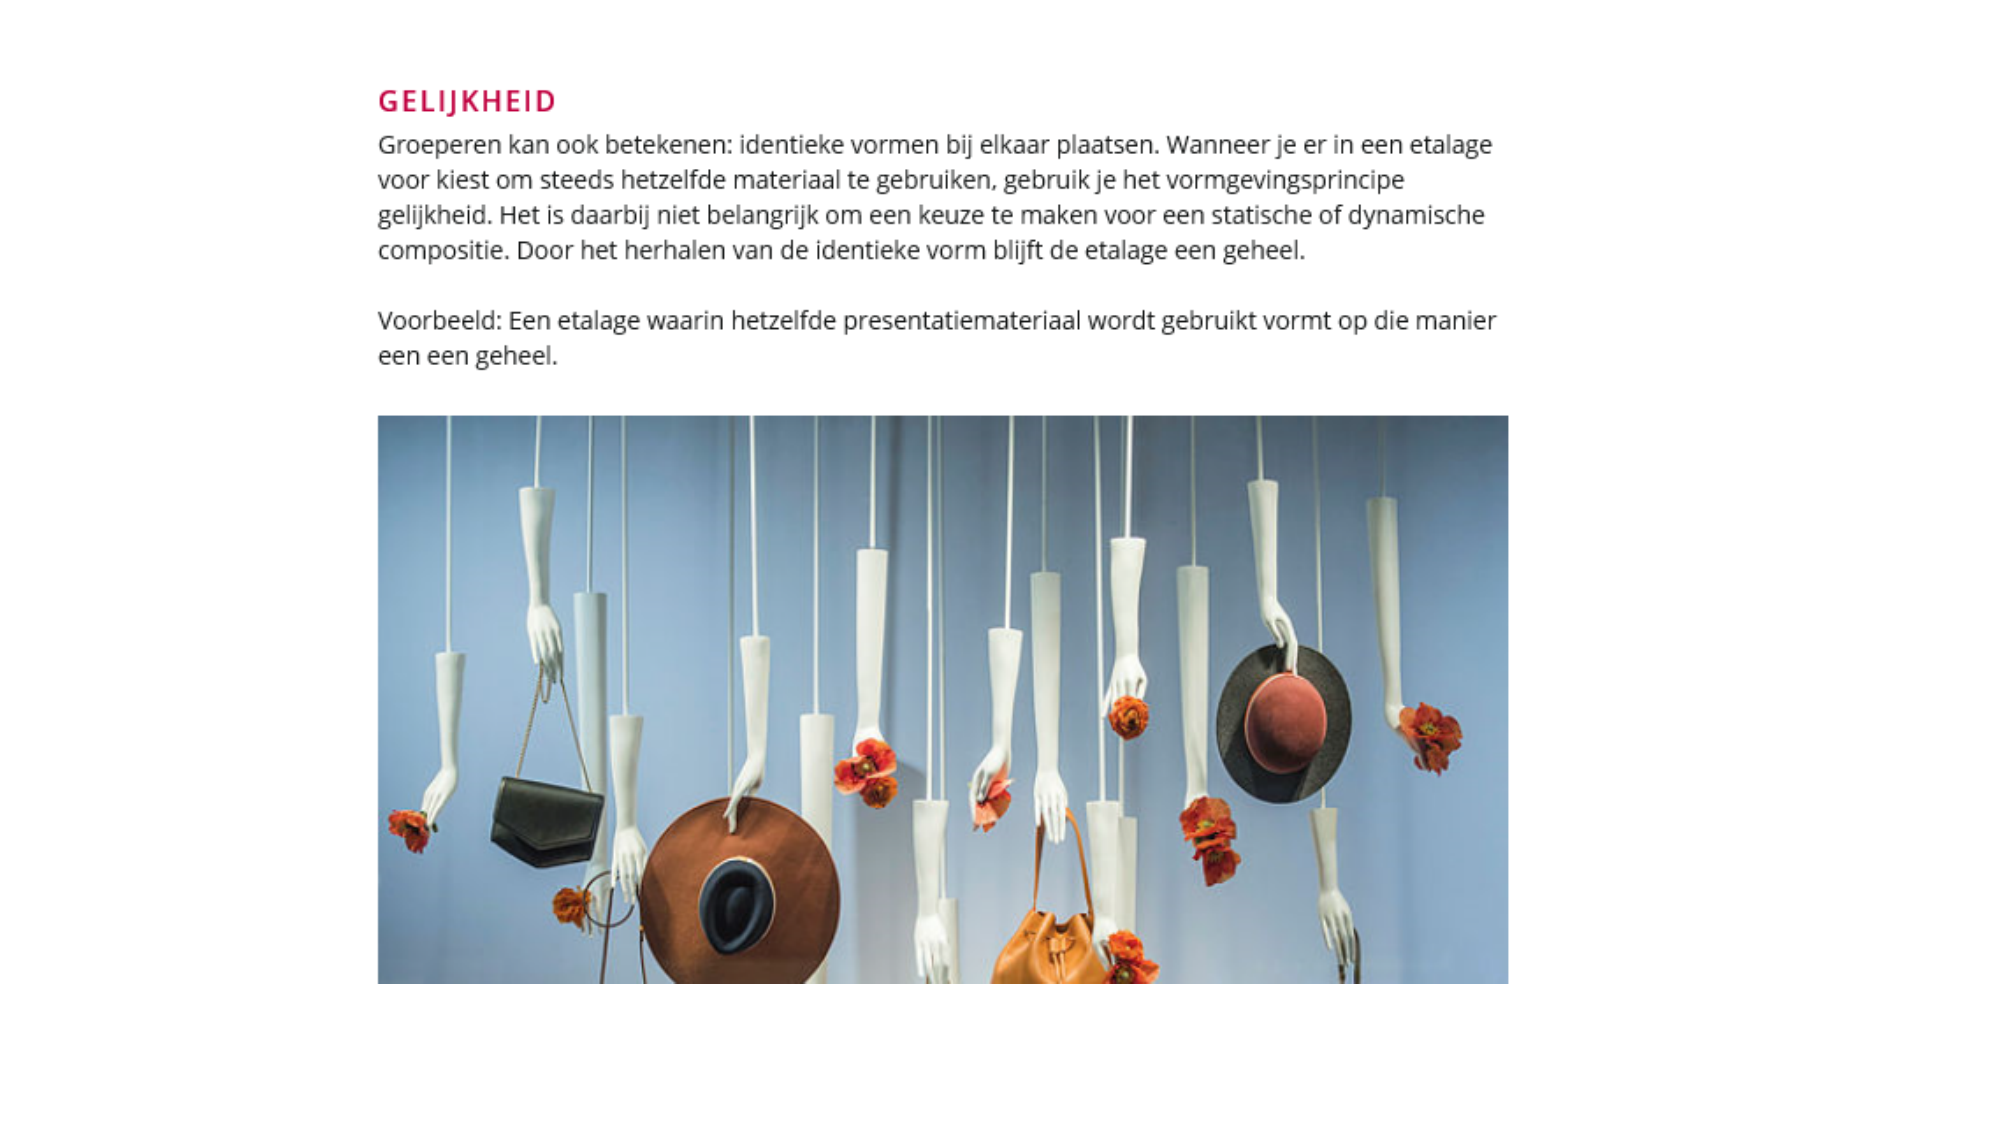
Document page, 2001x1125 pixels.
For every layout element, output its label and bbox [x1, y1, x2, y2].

picture [294, 59, 1623, 984]
